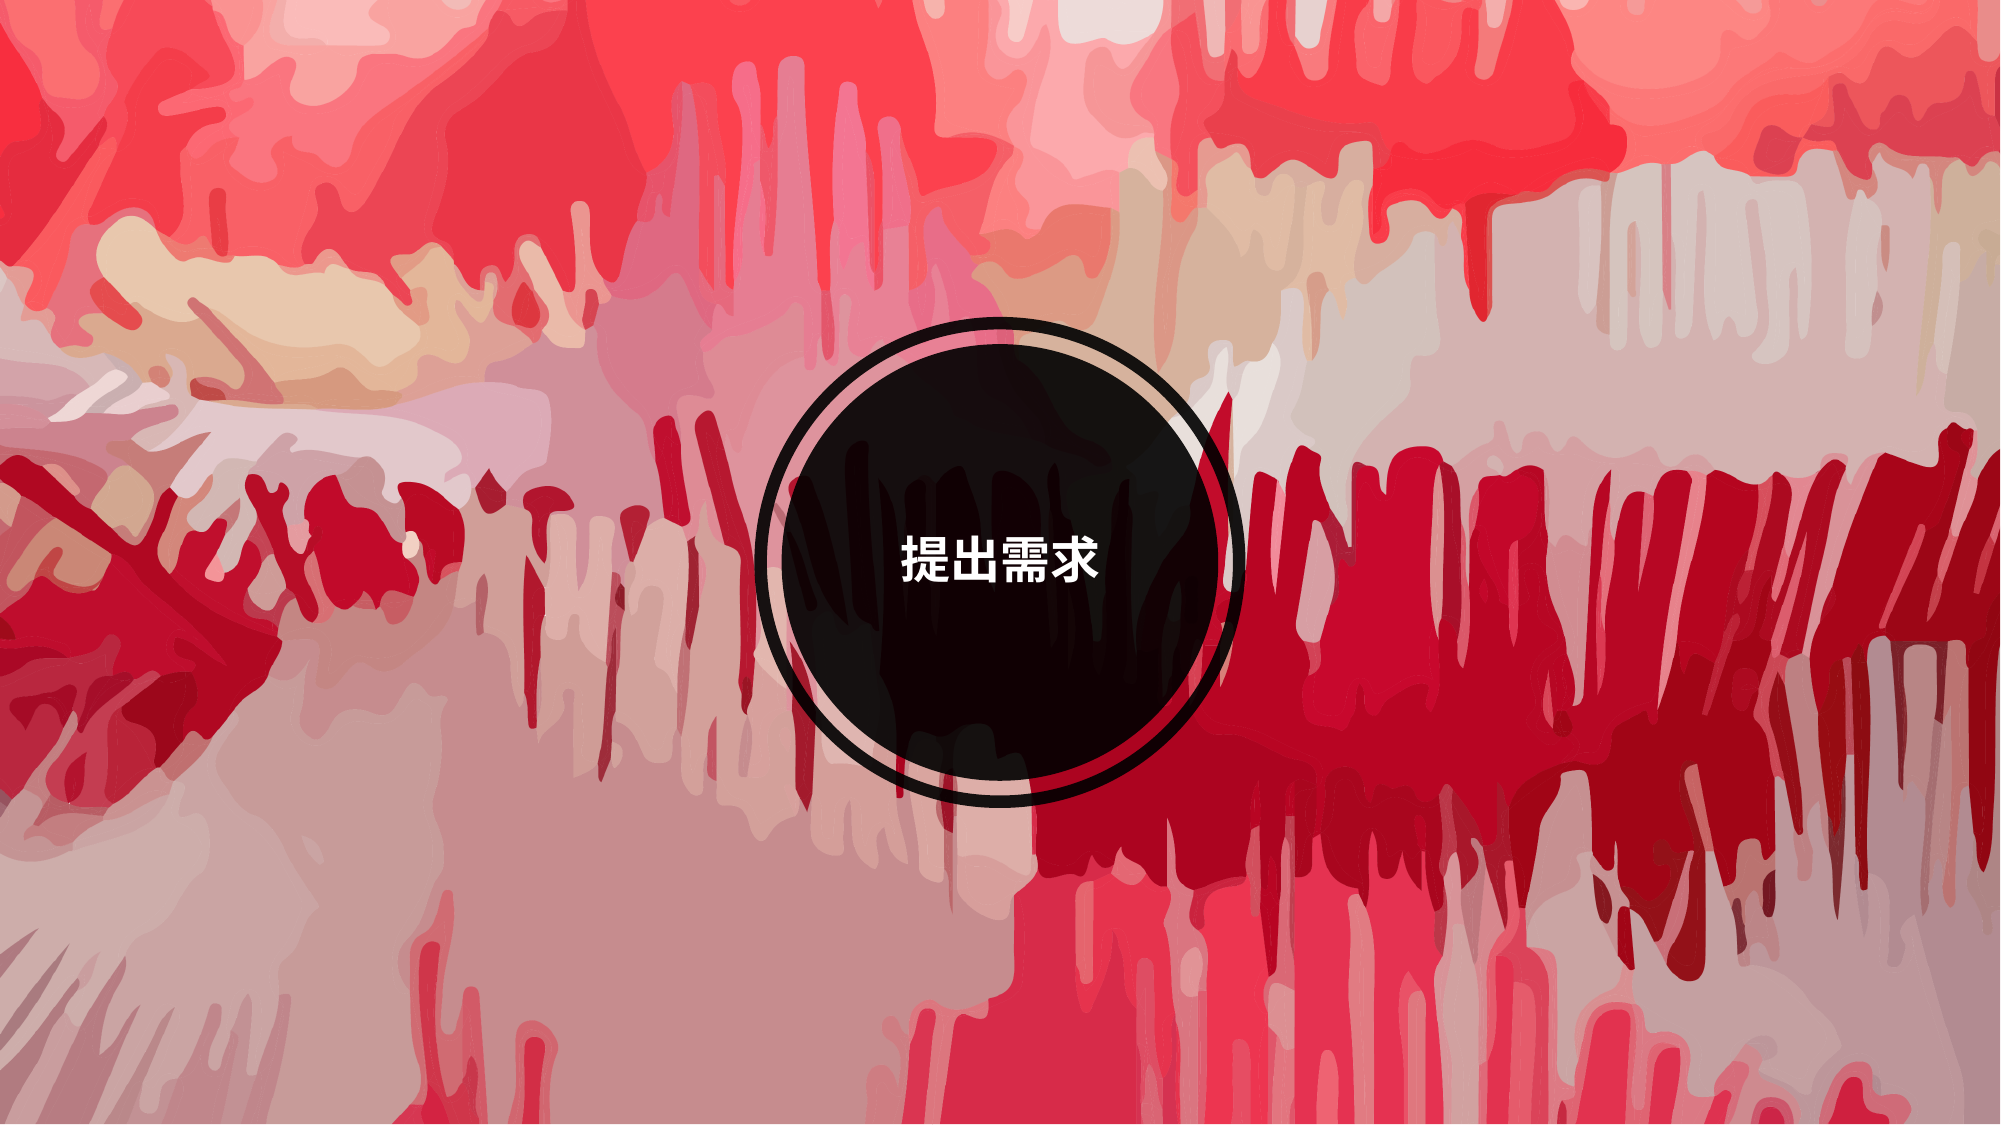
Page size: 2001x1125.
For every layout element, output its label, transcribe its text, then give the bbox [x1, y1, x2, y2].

picture [0, 0, 2001, 1125]
list 提出需求 [822, 527, 1178, 598]
